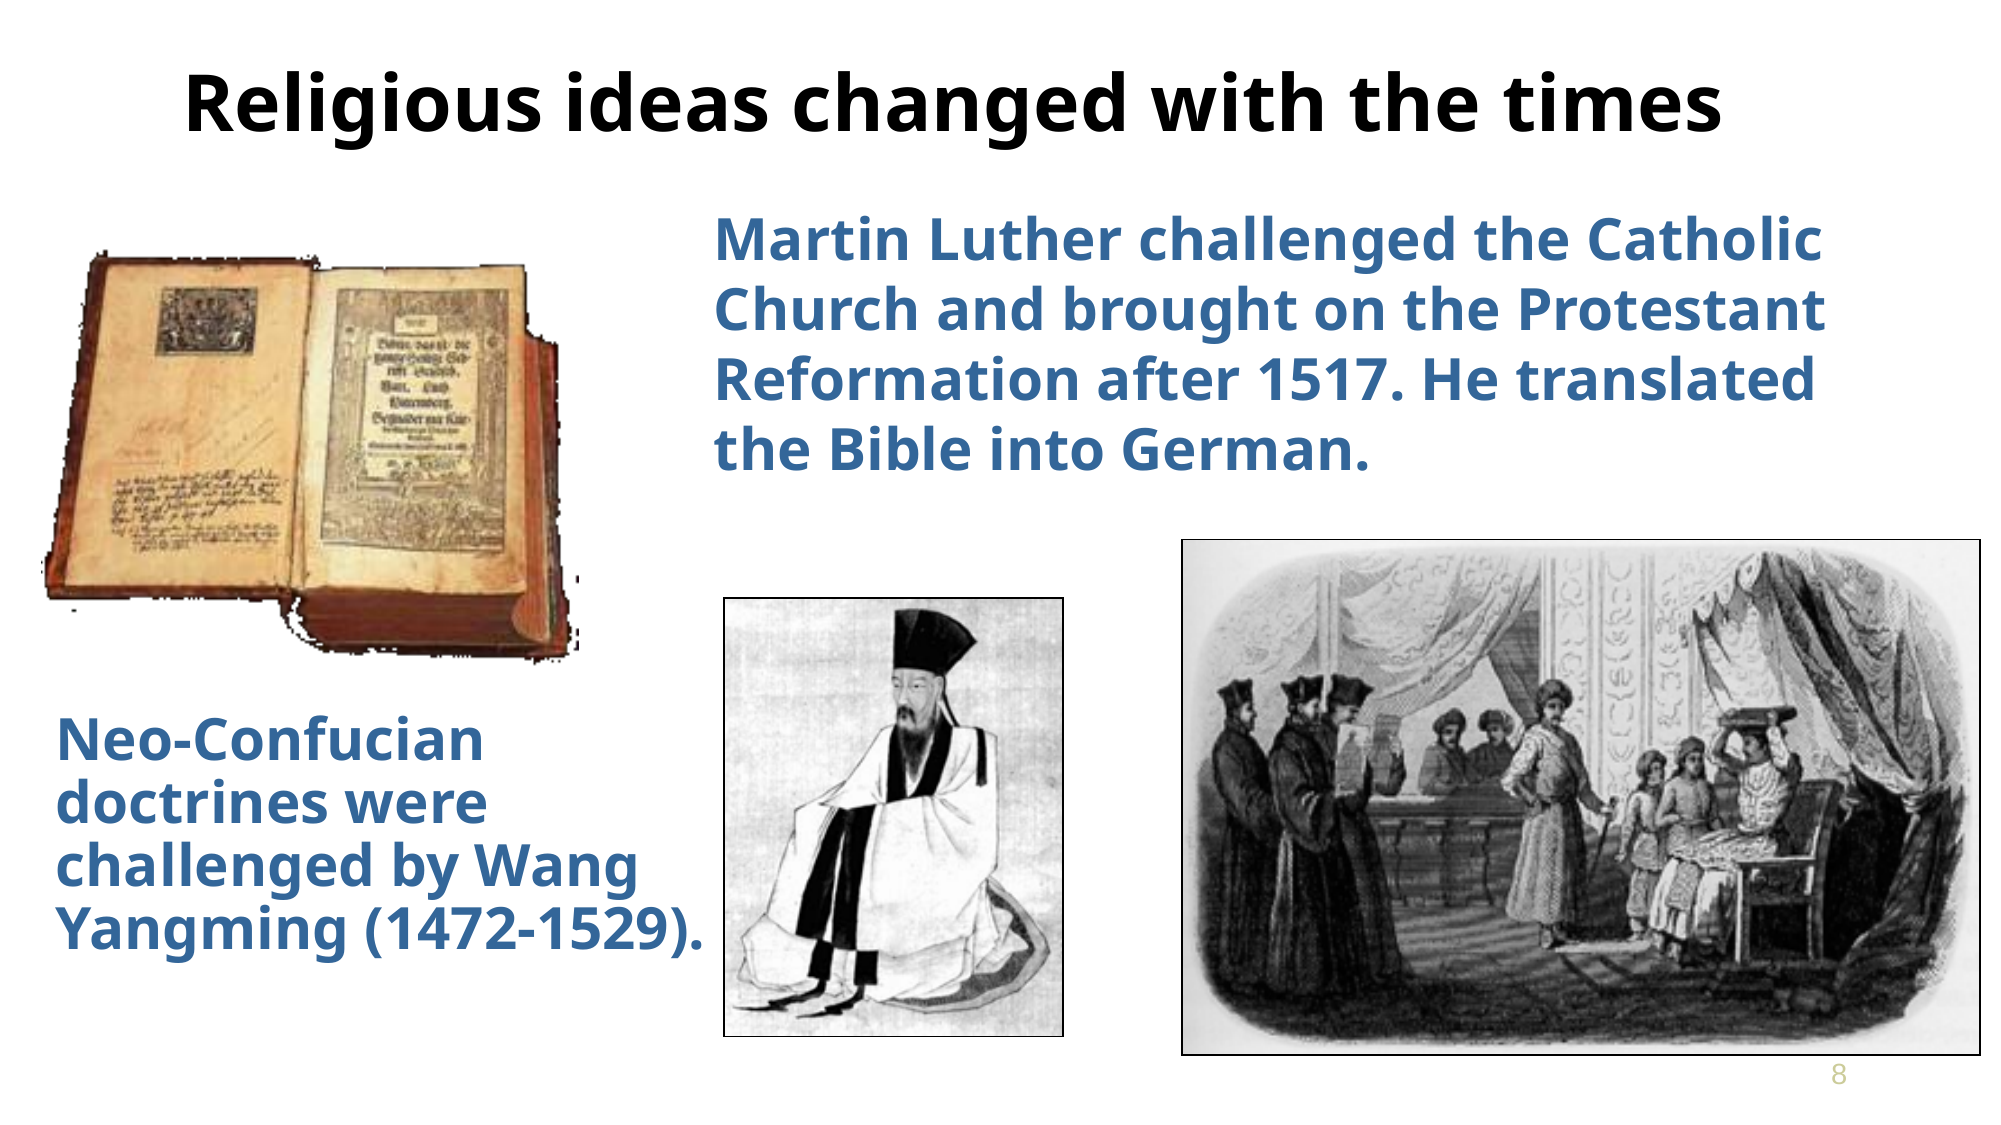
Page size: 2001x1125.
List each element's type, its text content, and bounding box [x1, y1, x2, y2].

picture [724, 598, 1063, 1036]
title Religious ideas changed with the times [84, 24, 1823, 188]
slide_number 8 [1412, 1056, 1863, 1103]
picture [1182, 540, 1980, 1055]
picture [40, 229, 579, 668]
text_box Martin Luther challenged the Catholic Church and brought on the Protestant Reformation after 1517. He translated the Bible into German. [699, 194, 1916, 490]
text_box Neo-Confucian doctrines were challenged by Wang Yangming (1472-1529). [41, 702, 723, 970]
